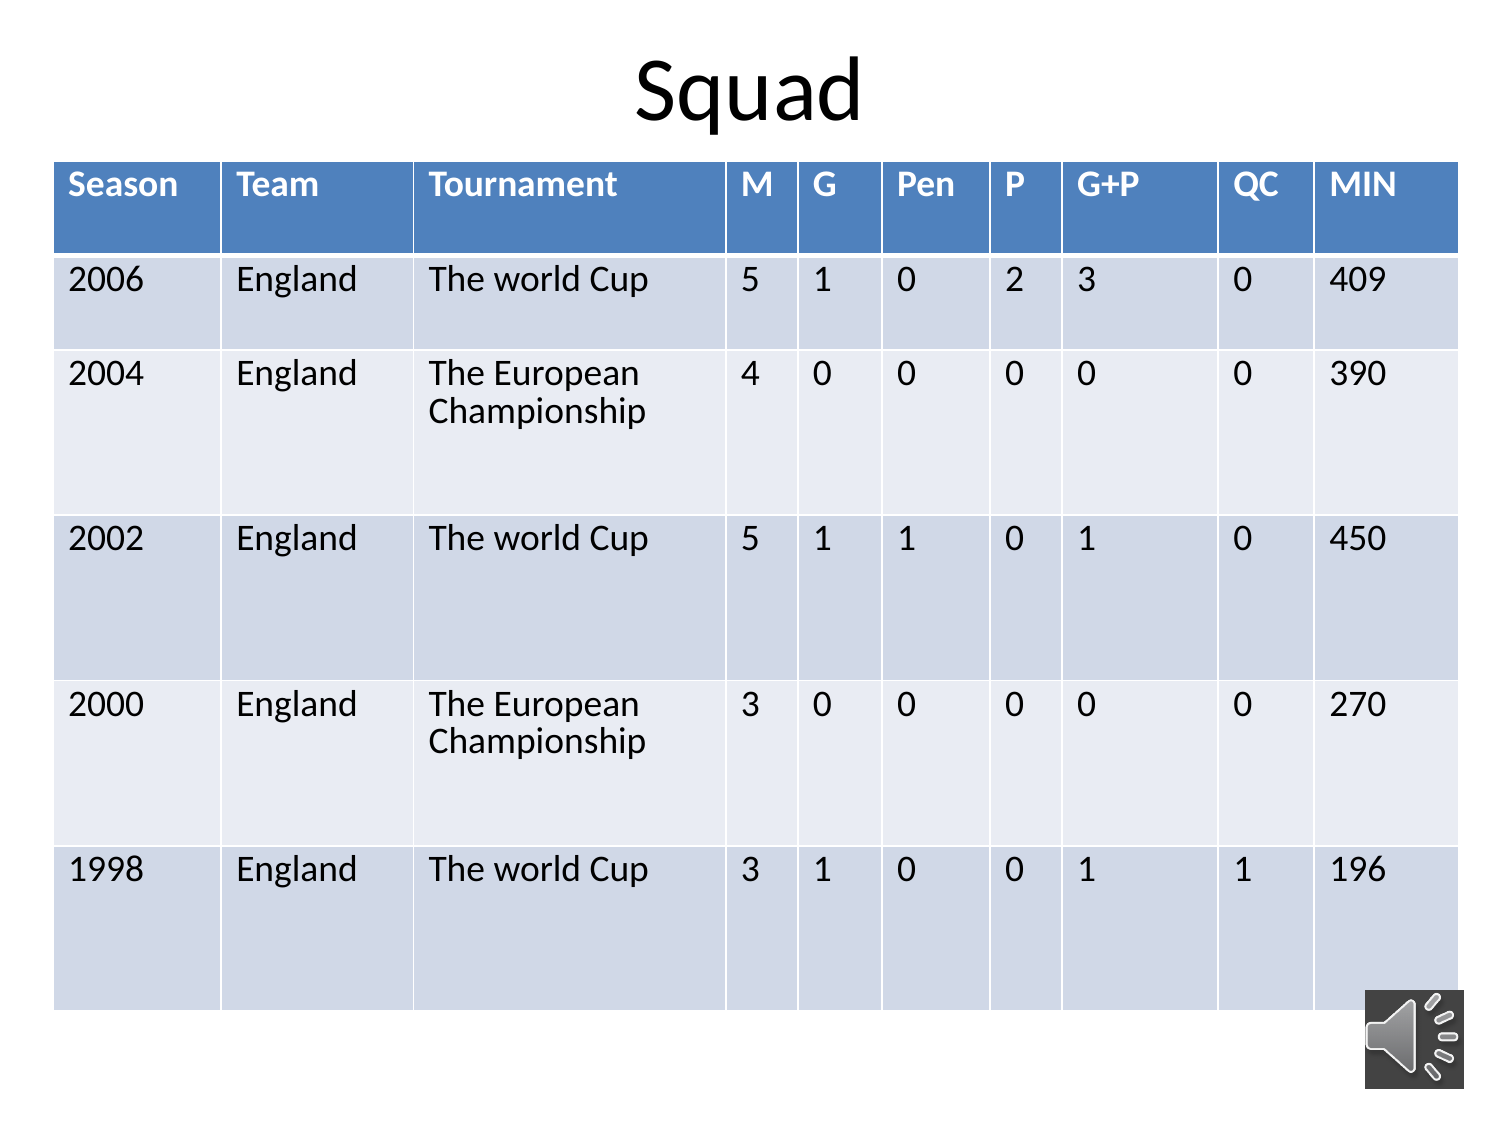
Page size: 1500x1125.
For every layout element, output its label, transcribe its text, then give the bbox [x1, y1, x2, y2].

table_cell 0 [1219, 516, 1313, 680]
table_cell 1 [799, 516, 881, 680]
picture [1364, 989, 1465, 1090]
table_cell 0 [799, 681, 881, 845]
table_cell 0 [799, 351, 881, 514]
title Squad [75, 19, 1425, 149]
table_cell The world Cup [414, 258, 725, 349]
table_cell 4 [727, 351, 797, 514]
table_cell 196 [1315, 847, 1458, 1010]
table_header QC [1219, 162, 1313, 253]
table_cell The European Championship [414, 351, 725, 514]
table_cell 2002 [54, 516, 220, 680]
table_header Team [222, 162, 413, 253]
table_header Season [54, 162, 220, 253]
table_cell 0 [991, 351, 1061, 514]
table_cell England [222, 847, 413, 1010]
table_cell 0 [991, 847, 1061, 1010]
table_cell 409 [1315, 258, 1458, 349]
table_cell 2004 [54, 351, 220, 514]
table_cell 3 [727, 847, 797, 1010]
table_cell 0 [883, 681, 989, 845]
table_cell 5 [727, 258, 797, 349]
table_cell The world Cup [414, 516, 725, 680]
table_cell 0 [1219, 681, 1313, 845]
table_cell 1 [799, 258, 881, 349]
table_cell 1 [799, 847, 881, 1010]
table_cell 450 [1315, 516, 1458, 680]
table_cell 0 [991, 516, 1061, 680]
table_cell 1 [883, 516, 989, 680]
table_cell England [222, 351, 413, 514]
table_cell 0 [883, 847, 989, 1010]
table_cell 5 [727, 516, 797, 680]
table_cell 1 [1063, 516, 1217, 680]
table_cell The European Championship [414, 681, 725, 845]
table_cell 3 [1063, 258, 1217, 349]
table_cell 0 [883, 351, 989, 514]
table_cell 1 [1063, 847, 1217, 1010]
table_cell England [222, 681, 413, 845]
table_cell 0 [991, 681, 1061, 845]
table_header G+P [1063, 162, 1217, 253]
table_cell 390 [1315, 351, 1458, 514]
table_header Pen [883, 162, 989, 253]
table_cell 2000 [54, 681, 220, 845]
table_cell 0 [1219, 351, 1313, 514]
table_cell 3 [727, 681, 797, 845]
table_header Tournament [414, 162, 725, 253]
table_cell 0 [1219, 258, 1313, 349]
table_cell 1998 [54, 847, 220, 1010]
table_cell 0 [883, 258, 989, 349]
table_header P [991, 162, 1061, 253]
table_header M [727, 162, 797, 253]
table_header MIN [1315, 162, 1458, 253]
table_cell The world Cup [414, 847, 725, 1010]
table_cell 270 [1315, 681, 1458, 845]
table_cell England [222, 258, 413, 349]
table_cell 0 [1063, 681, 1217, 845]
table_cell 2 [991, 258, 1061, 349]
table_cell 2006 [54, 258, 220, 349]
table_header G [799, 162, 881, 253]
table_cell 0 [1063, 351, 1217, 514]
table_cell England [222, 516, 413, 680]
table_cell 1 [1219, 847, 1313, 1010]
